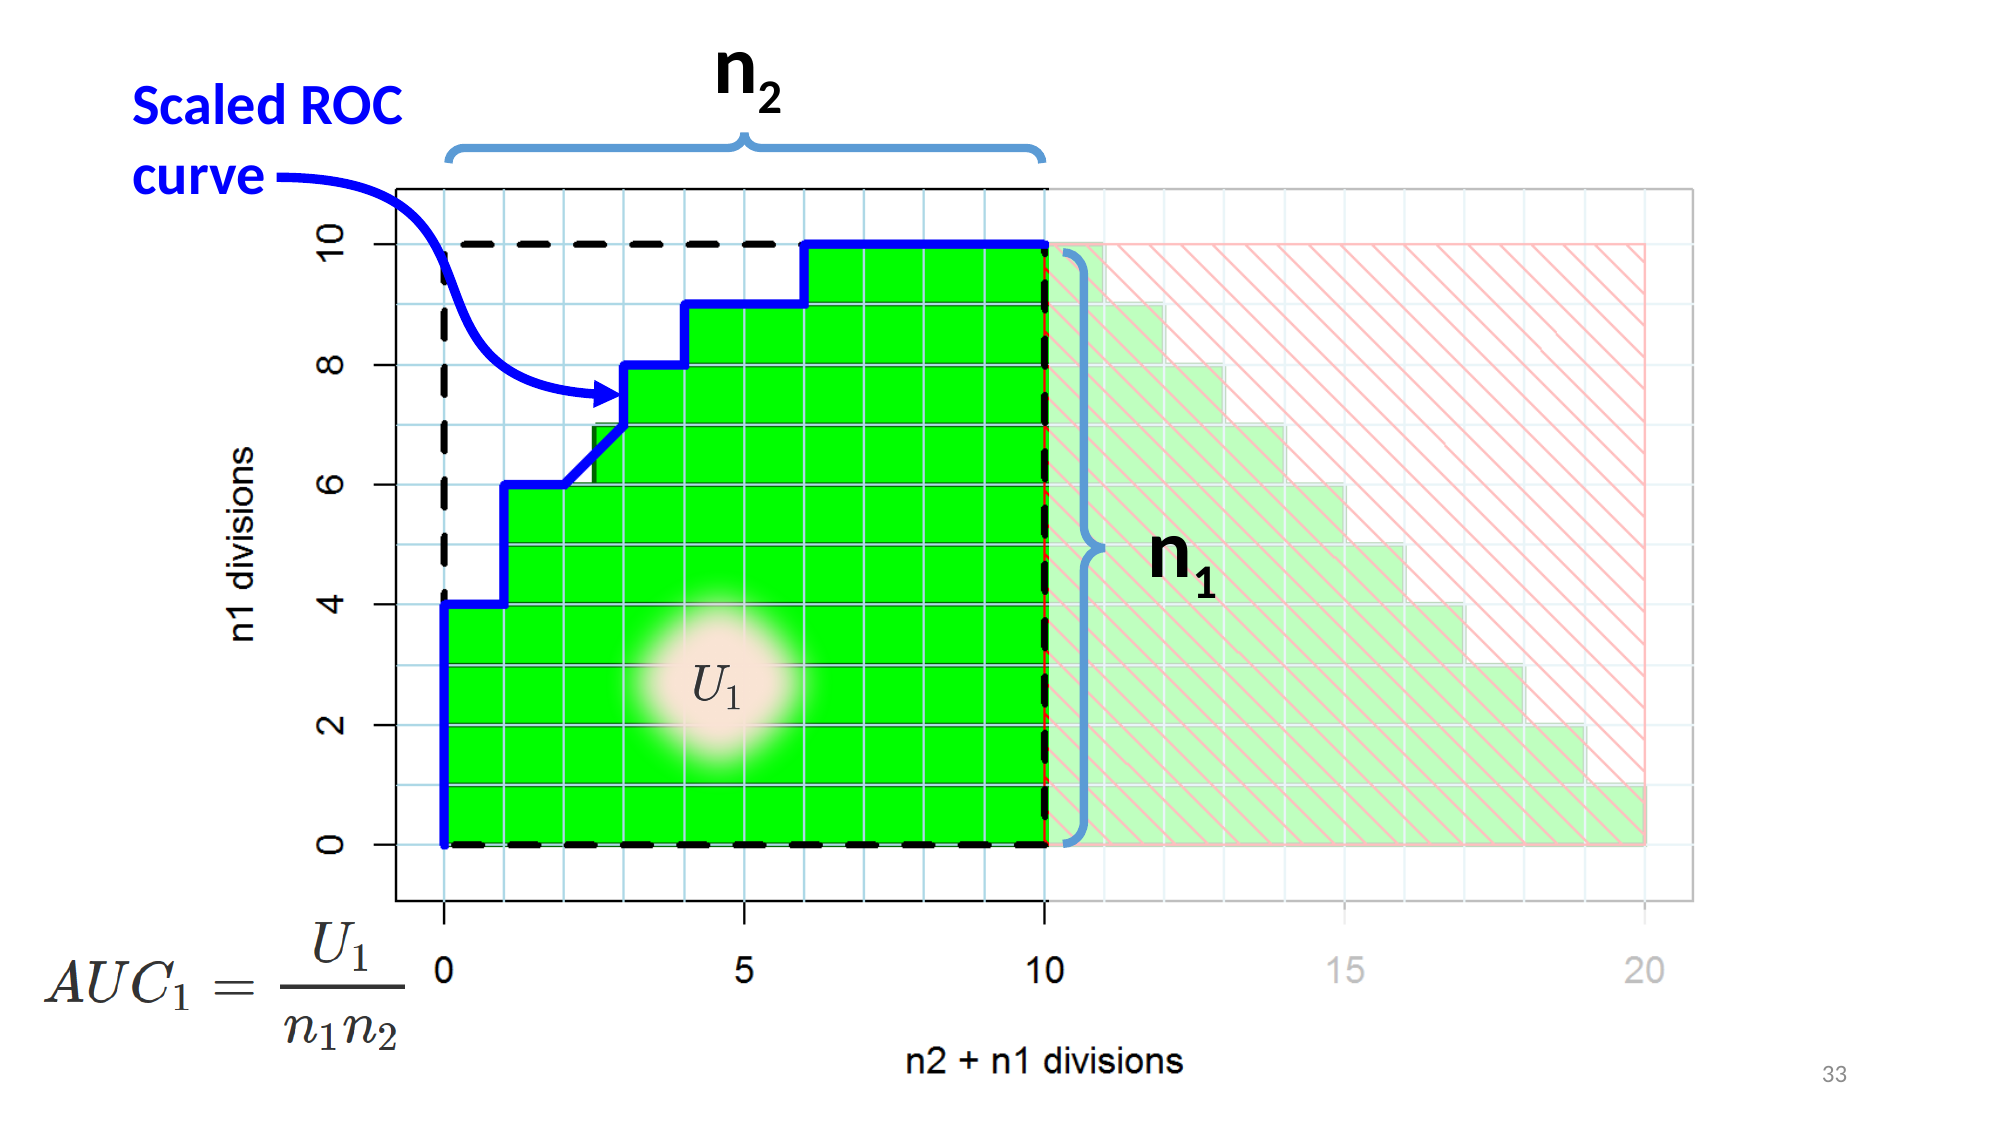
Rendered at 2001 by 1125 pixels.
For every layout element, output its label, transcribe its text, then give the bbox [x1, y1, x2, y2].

text_box Scaled ROC curve [117, 58, 212, 214]
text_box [276, 177, 623, 395]
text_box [595, 560, 842, 804]
picture [22, 5, 1788, 1125]
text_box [1063, 252, 1267, 844]
slide_number 33 [1788, 1042, 1863, 1103]
